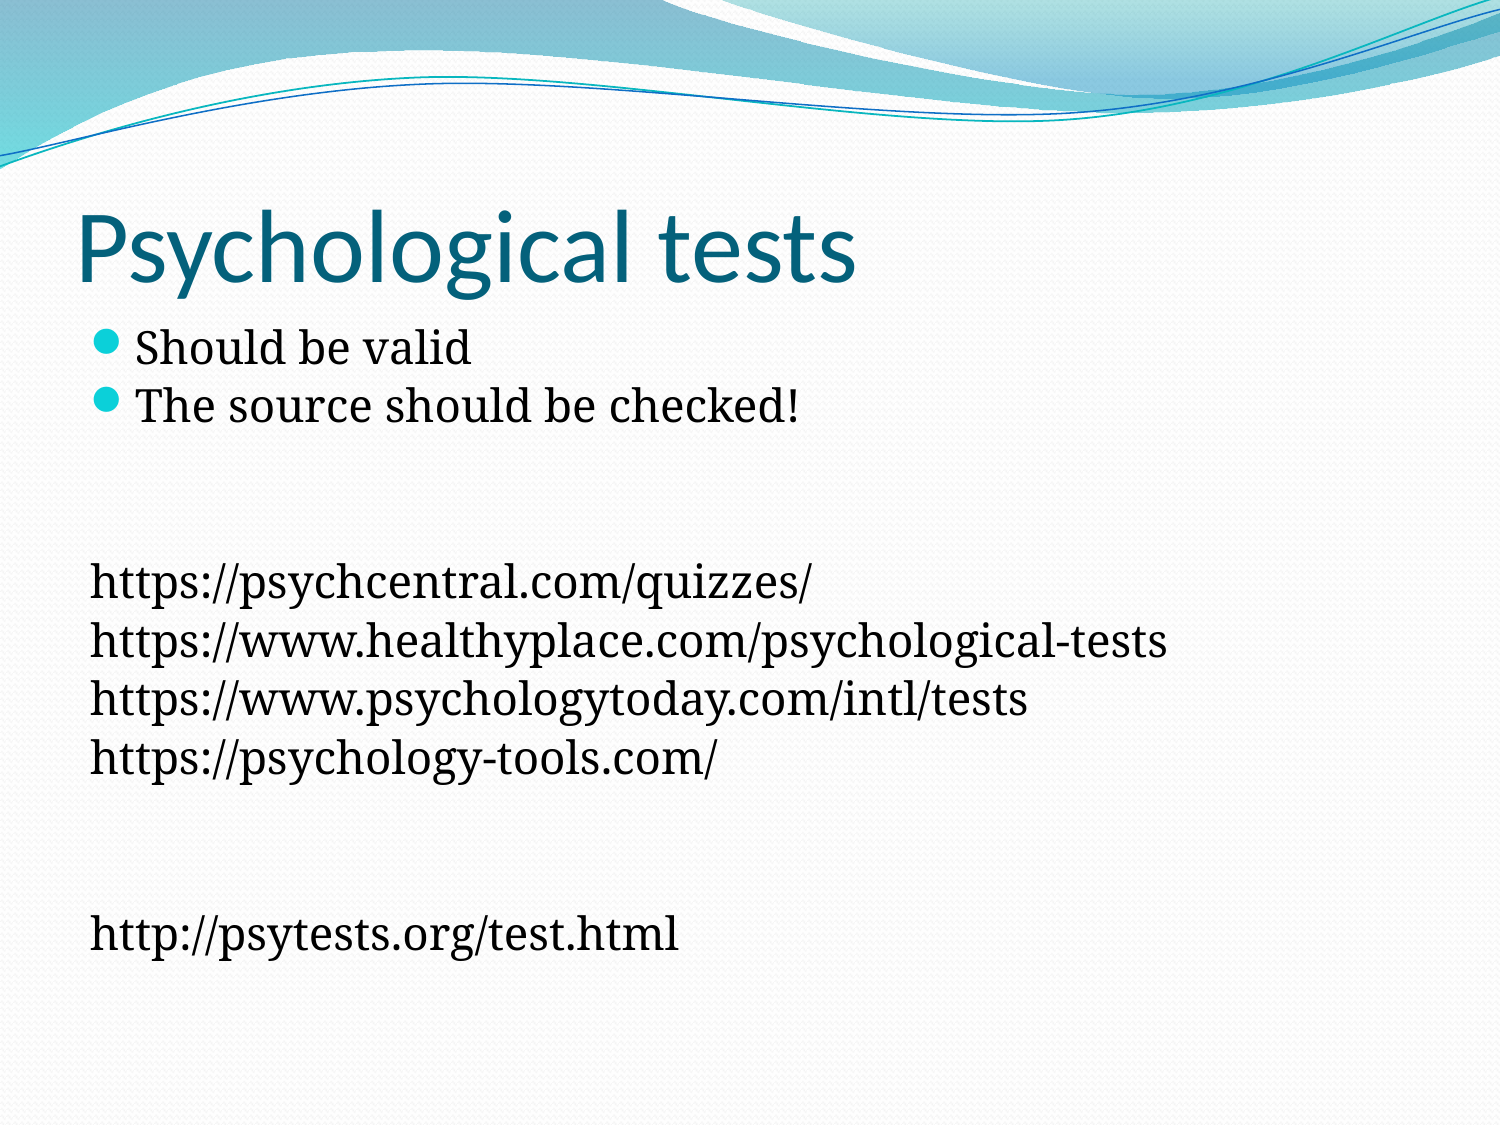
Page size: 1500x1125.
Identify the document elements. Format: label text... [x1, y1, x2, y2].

list Should be valid The source should be checked! https://psychcentral.com/quizzes/ https://www.healthyplace.com/psychological-tests https://www.psychologytoday.com/intl/tests https://psychology-tools.com/ http://psytests.org/test.html [74, 317, 1426, 1038]
title Psychological tests [74, 115, 1426, 304]
